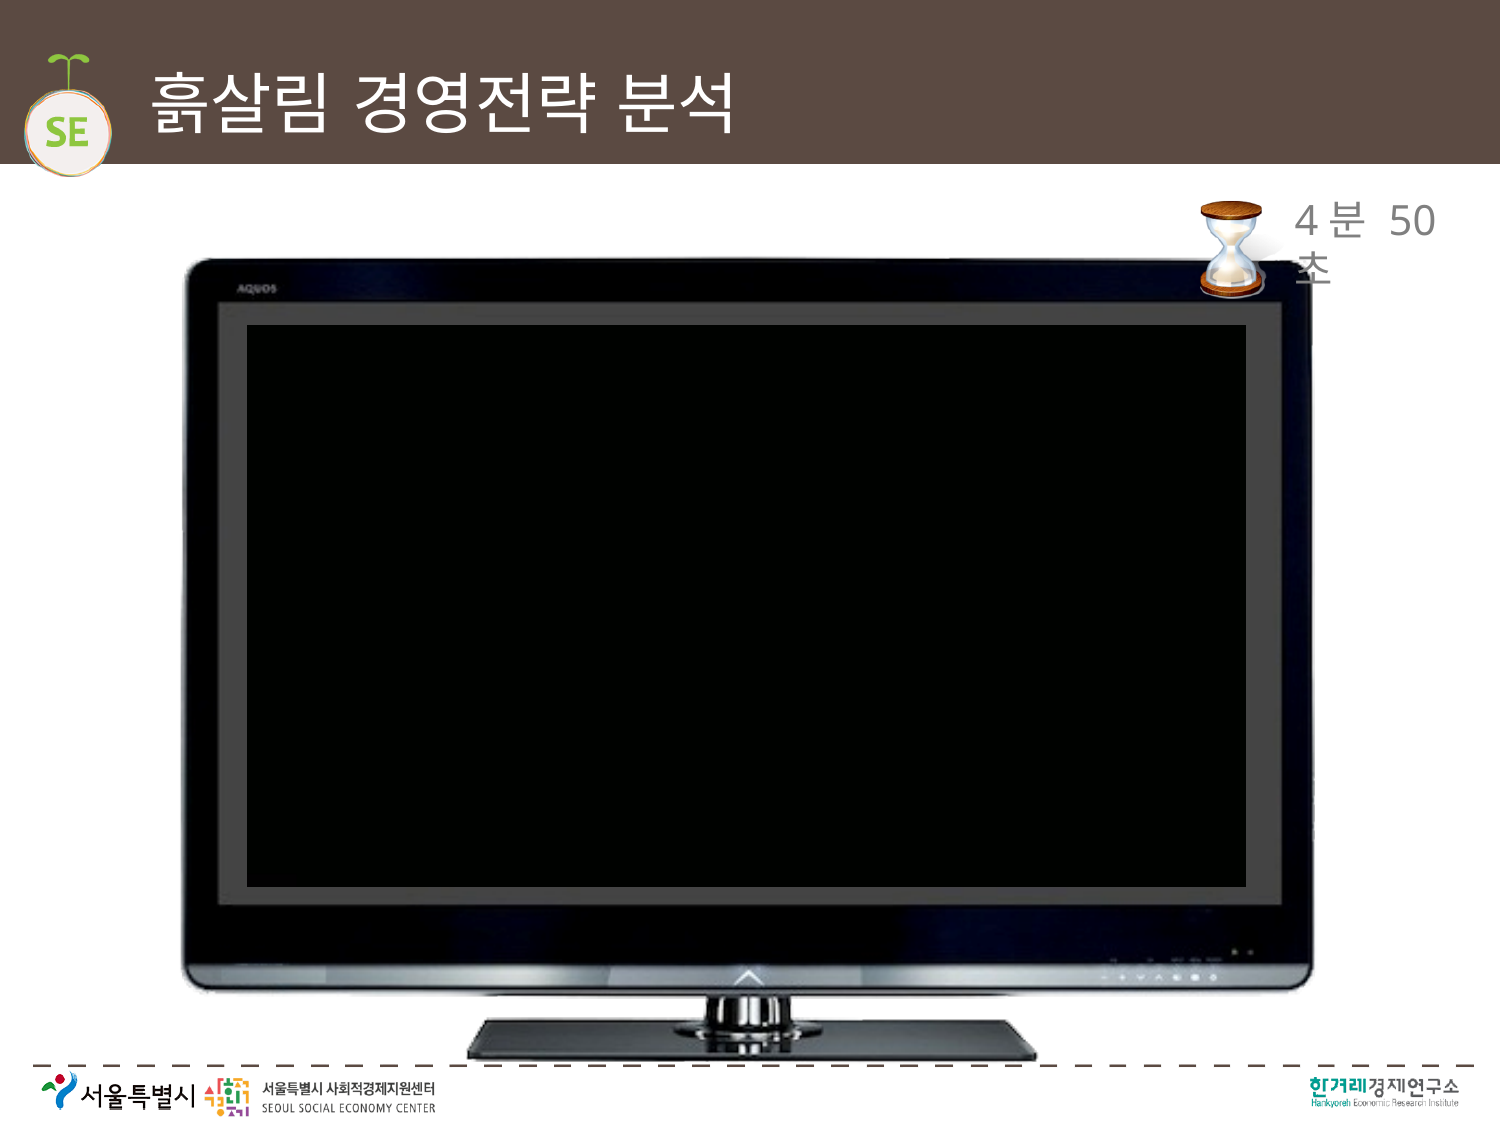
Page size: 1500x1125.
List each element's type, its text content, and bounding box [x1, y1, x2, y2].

title 4분 50초 [1279, 185, 1467, 302]
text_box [246, 324, 1248, 888]
list 흙살림 경영전략 분석 [134, 42, 1463, 161]
picture [0, 0, 1500, 1125]
